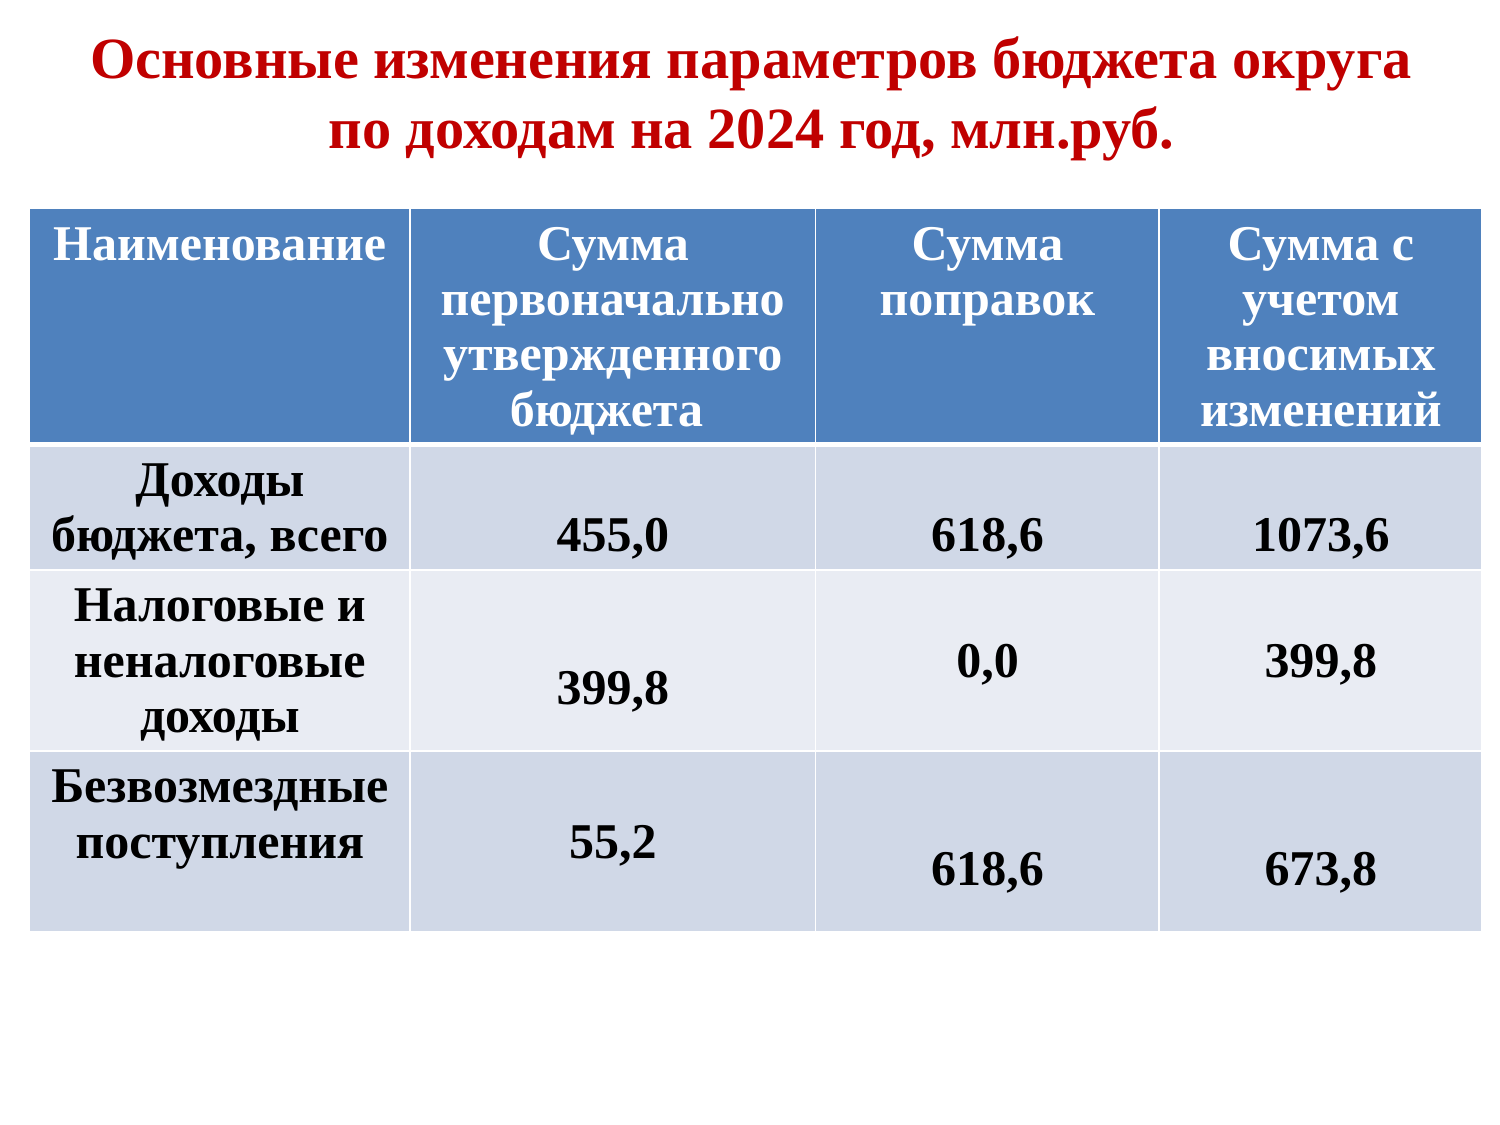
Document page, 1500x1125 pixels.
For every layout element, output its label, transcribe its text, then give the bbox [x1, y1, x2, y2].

table_cell Доходы бюджета, всего [30, 447, 409, 569]
table_cell Налоговые и неналоговые доходы [30, 571, 409, 750]
table_cell 399,8 [411, 571, 815, 750]
table_cell 0,0 [816, 571, 1158, 750]
table_header Сумма с учетом вносимых изменений [1160, 209, 1481, 442]
table_cell 618,6 [816, 752, 1158, 931]
table_header Наименование [30, 209, 409, 442]
table_header Сумма первоначально утвержденного бюджета [411, 209, 815, 442]
table_cell 455,0 [411, 447, 815, 569]
table_cell 55,2 [411, 752, 815, 931]
table_cell 618,6 [816, 447, 1158, 569]
title Основные изменения параметров бюджета округа по доходам на 2024 год, млн.руб. [37, 24, 1466, 155]
table_cell 399,8 [1160, 571, 1481, 750]
table_cell Безвозмездные поступления [30, 752, 409, 931]
table_header Сумма поправок [816, 209, 1158, 442]
table_cell 1073,6 [1160, 447, 1481, 569]
table_cell 673,8 [1160, 752, 1481, 931]
